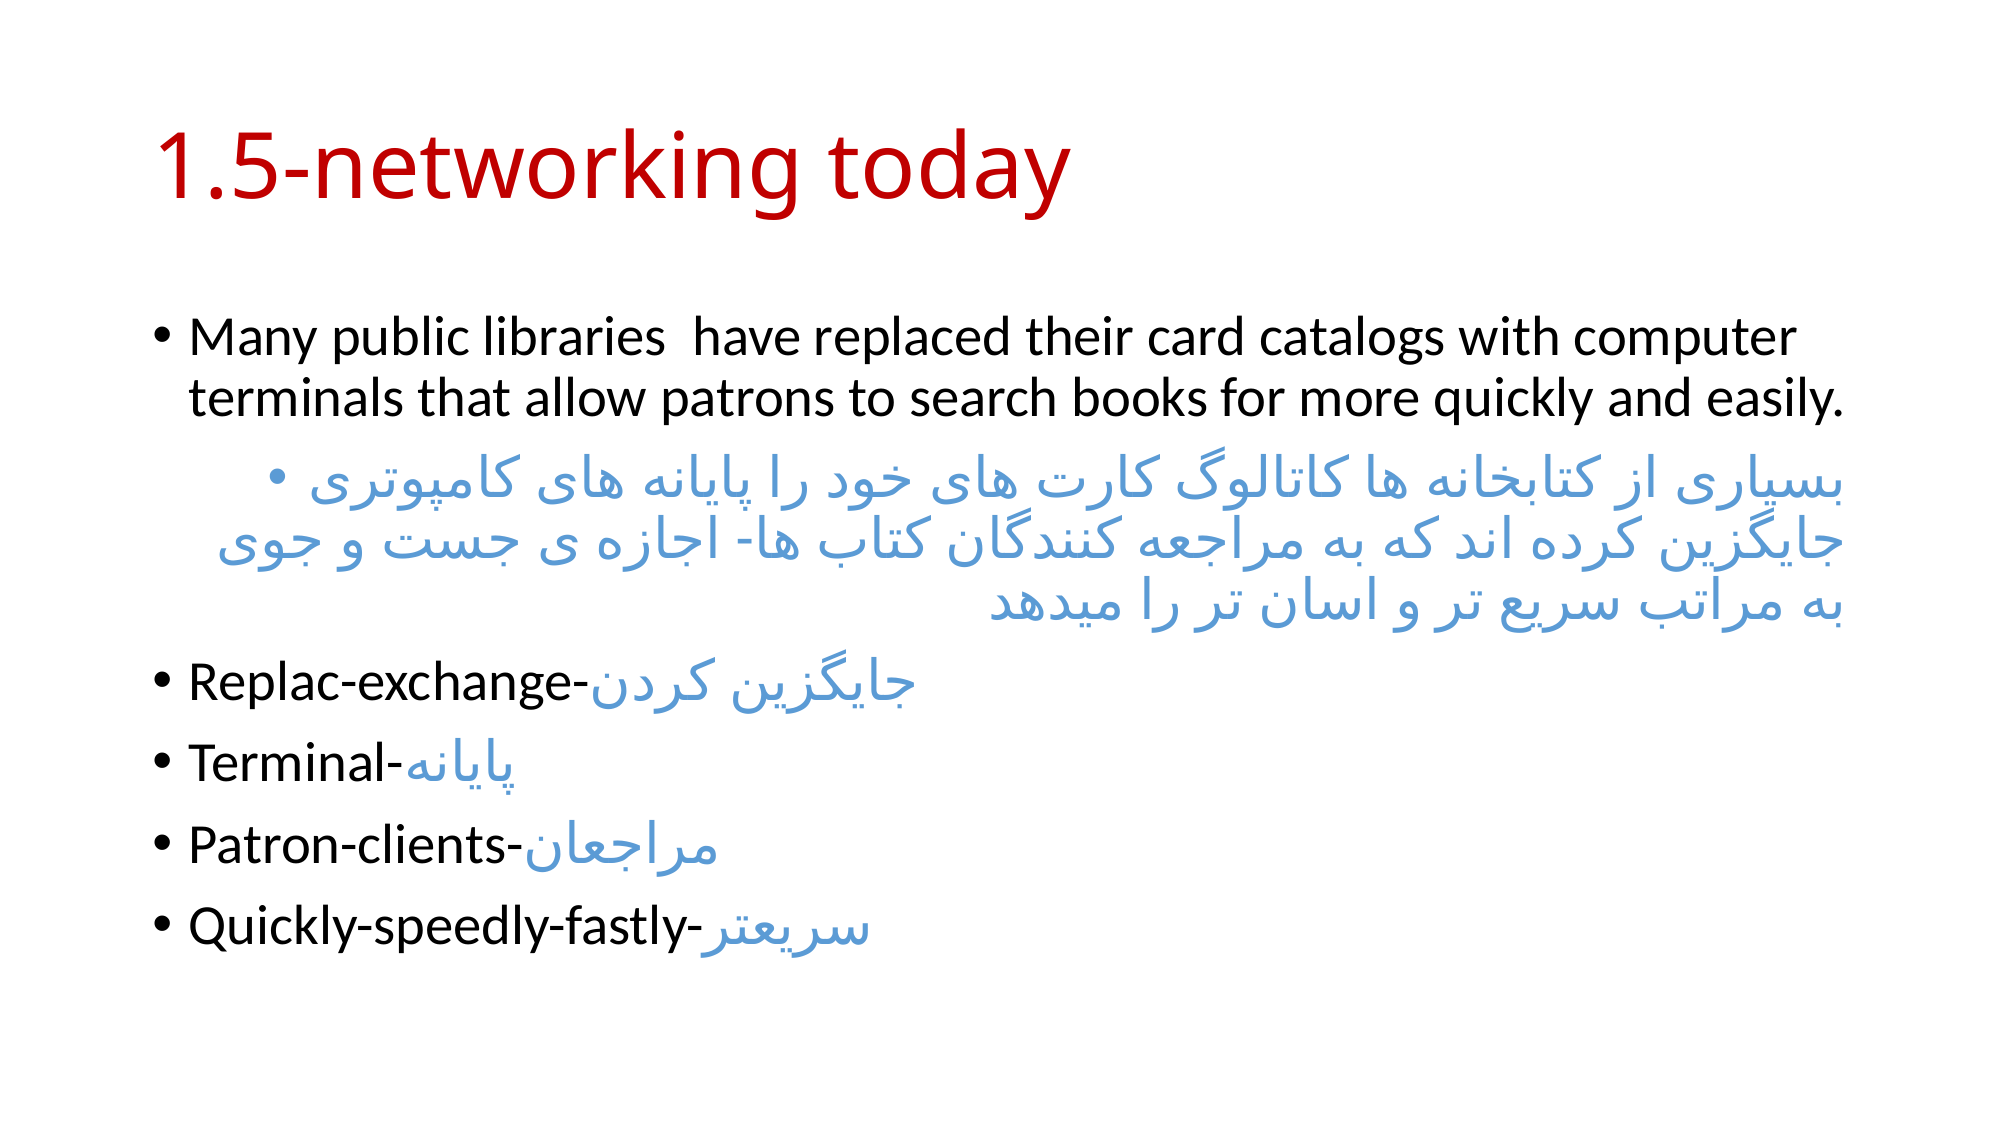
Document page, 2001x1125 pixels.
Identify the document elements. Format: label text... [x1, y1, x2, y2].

list Many public libraries have replaced their card catalogs with computer terminals that allow patrons to search books for more quickly and easily. بسیاری از کتابخانه ها کاتالوگ کارت های خود را پایانه های کامپوتری جایگزین کرده اند که به مراجعه کنندگان کتاب ها- اجازه ی جست و جوی به مراتب سریع تر و اسان تر را میدهد Replac-exchange-جایگزین کردن Terminal-پایانه Patron-clients-مراجعان Quickly-speedly-fastly-سریعتر [137, 299, 1863, 1014]
title 1.5-networking today [137, 59, 1863, 278]
